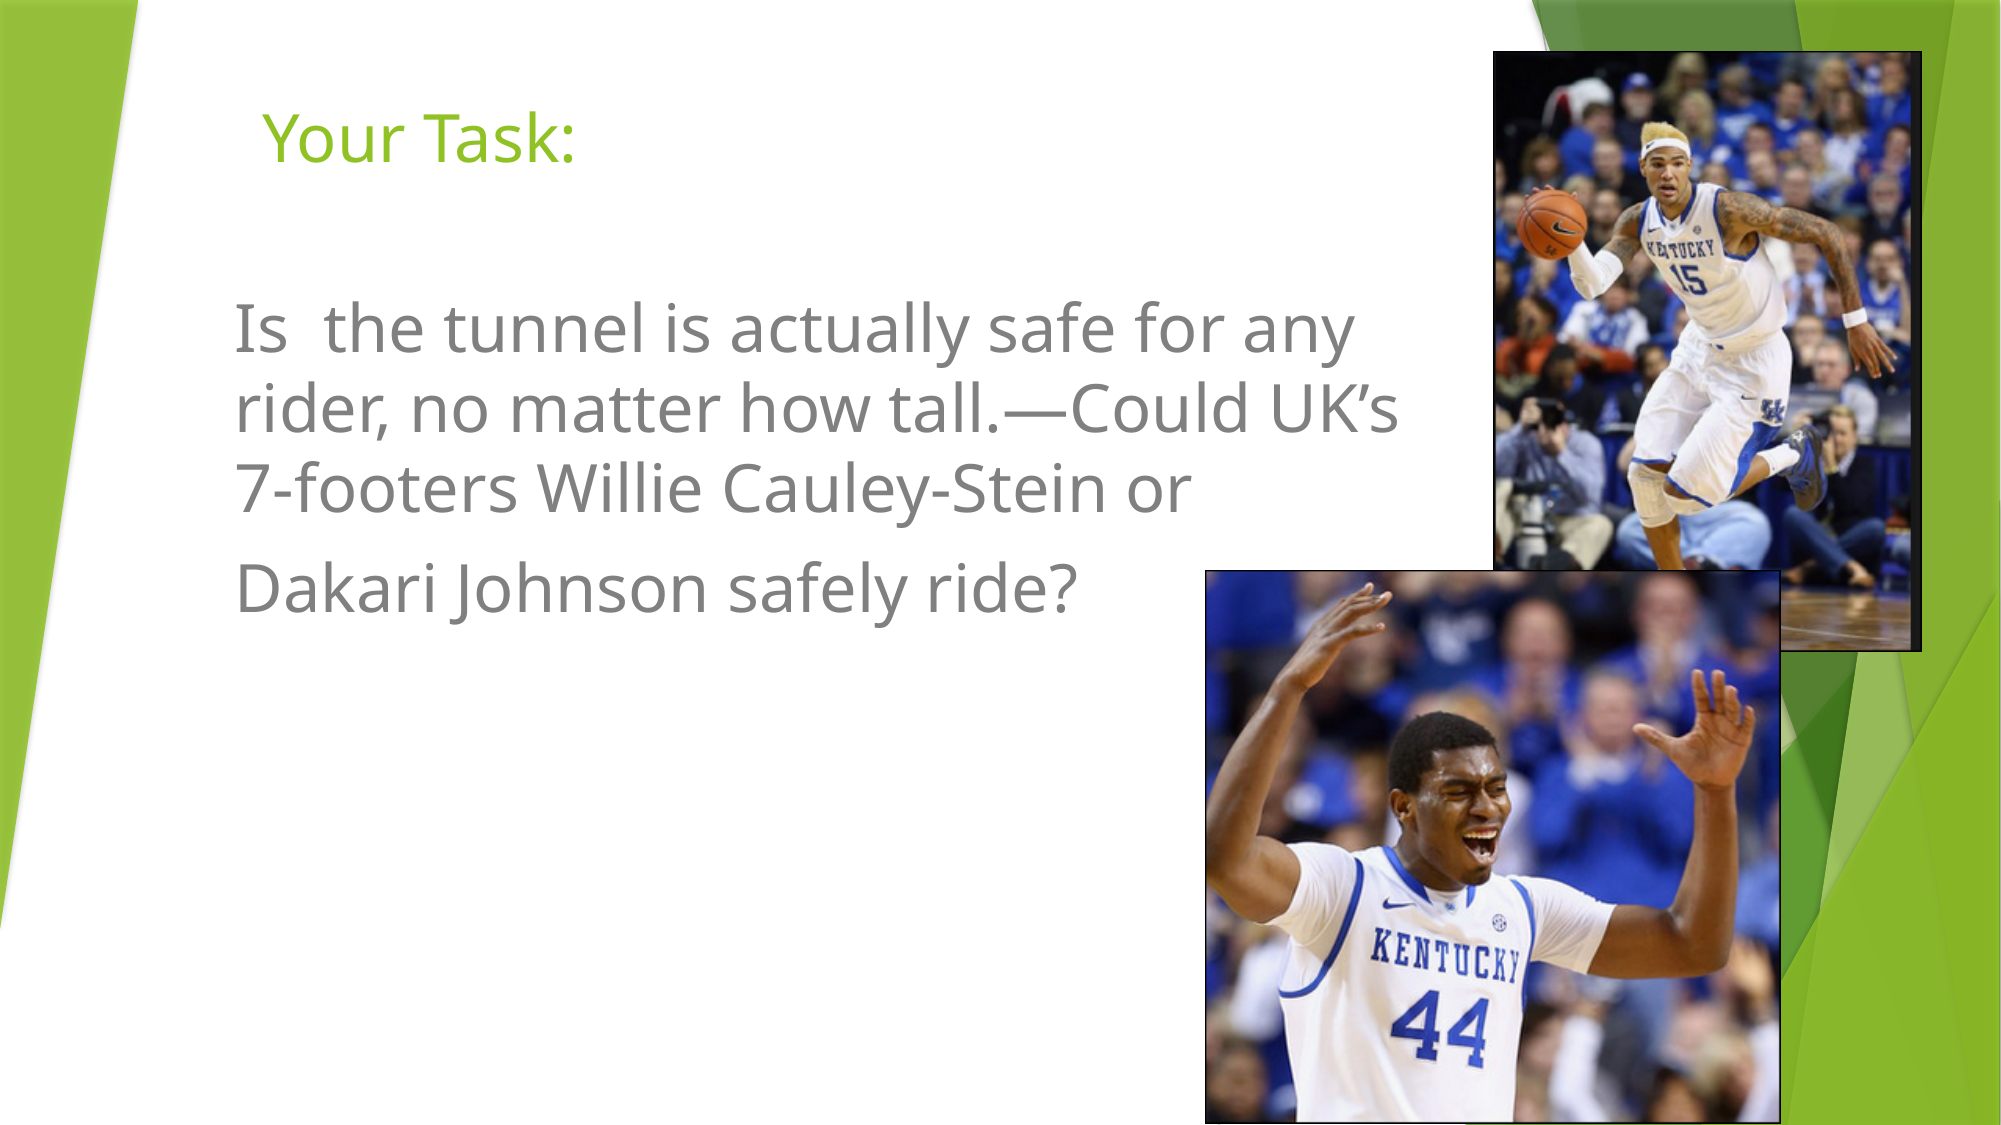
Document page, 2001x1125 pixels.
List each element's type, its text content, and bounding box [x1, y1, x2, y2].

picture [1205, 50, 1922, 1125]
subtitle Is the tunnel is actually safe for any rider, no matter how tall.—Could UK’s 7-footers Willie Cauley-Stein or Dakari Johnson safely ride? [219, 278, 1488, 928]
title Your Task: [247, 51, 1491, 183]
